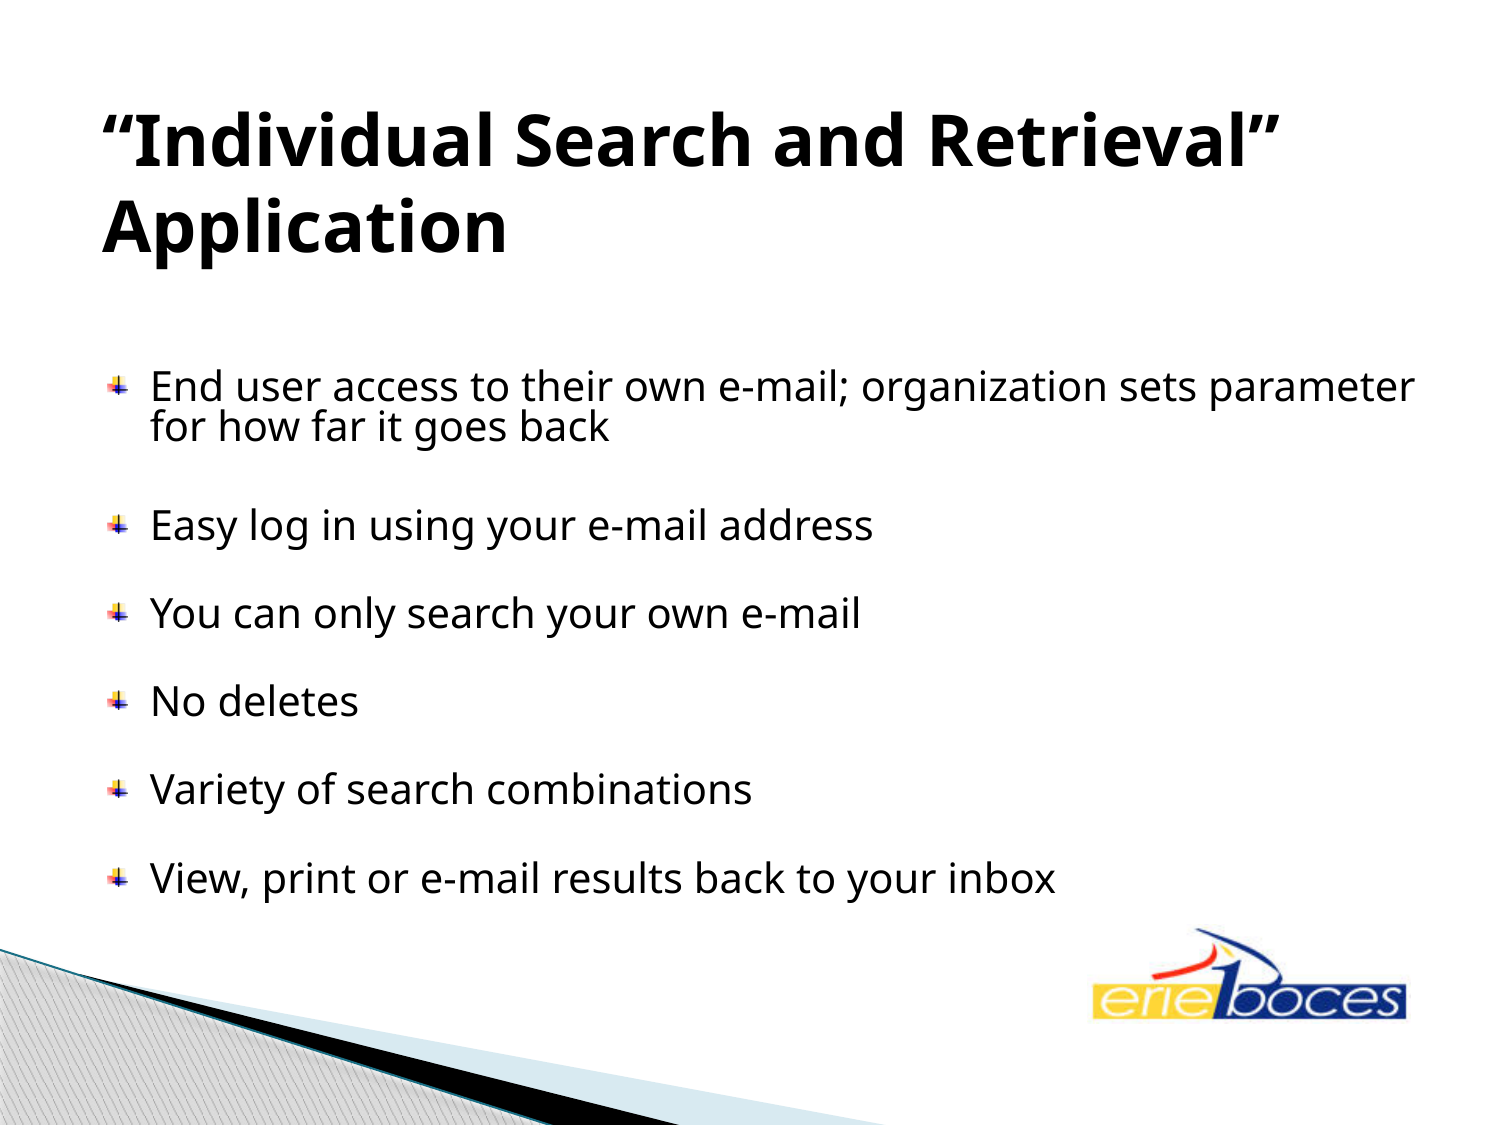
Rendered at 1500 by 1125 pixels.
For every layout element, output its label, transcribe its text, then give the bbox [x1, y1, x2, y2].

picture [107, 374, 128, 395]
picture [1087, 924, 1412, 1024]
title “Individual Search and Retrieval” Application [87, 87, 1438, 275]
list End user access to their own e-mail; organization sets parameter for how far it goes back Easy log in using your e-mail address You can only search your own e-mail No deletes Variety of search combinations View, print or e-mail results back to your inbox [74, 362, 1463, 1038]
picture [107, 513, 128, 534]
picture [107, 778, 128, 798]
picture [107, 601, 128, 622]
picture [107, 689, 128, 710]
picture [107, 866, 128, 887]
